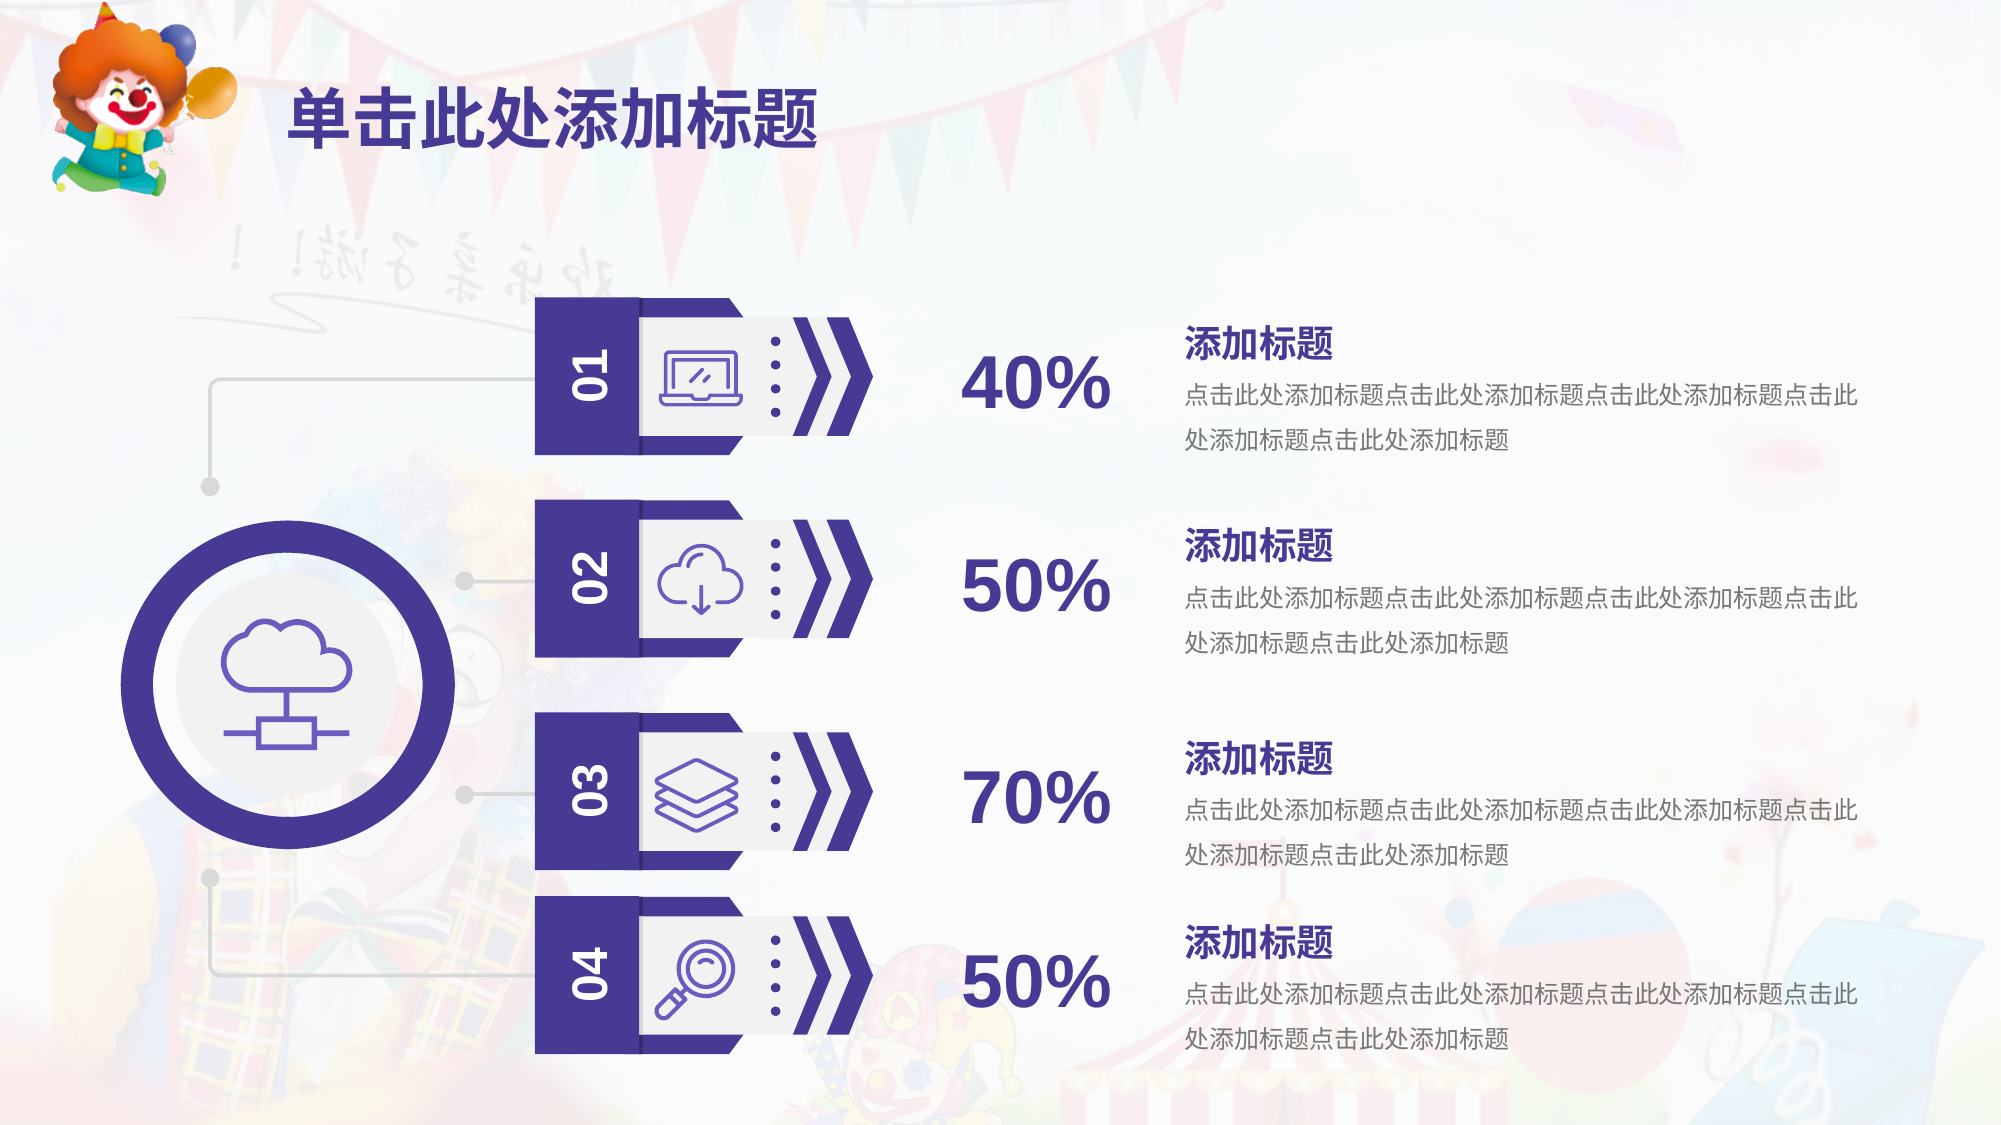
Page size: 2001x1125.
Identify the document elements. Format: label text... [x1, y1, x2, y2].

text_box 50% [947, 535, 1126, 627]
text_box 70% [947, 748, 1126, 839]
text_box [120, 297, 873, 1054]
text_box 添加标题 点击此处添加标题点击此处添加标题点击此处添加标题点击此处添加标题点击此处添加标题 [1184, 896, 1880, 1054]
text_box 添加标题 点击此处添加标题点击此处添加标题点击此处添加标题点击此处添加标题点击此处添加标题 [1184, 297, 1880, 455]
text_box 添加标题 点击此处添加标题点击此处添加标题点击此处添加标题点击此处添加标题点击此处添加标题 [1184, 712, 1880, 870]
text_box 50% [947, 932, 1126, 1023]
picture [41, 0, 246, 201]
text_box 40% [947, 333, 1126, 424]
title 单击此处添加标题 [271, 77, 1196, 166]
text_box 添加标题 点击此处添加标题点击此处添加标题点击此处添加标题点击此处添加标题点击此处添加标题 [1184, 499, 1880, 658]
